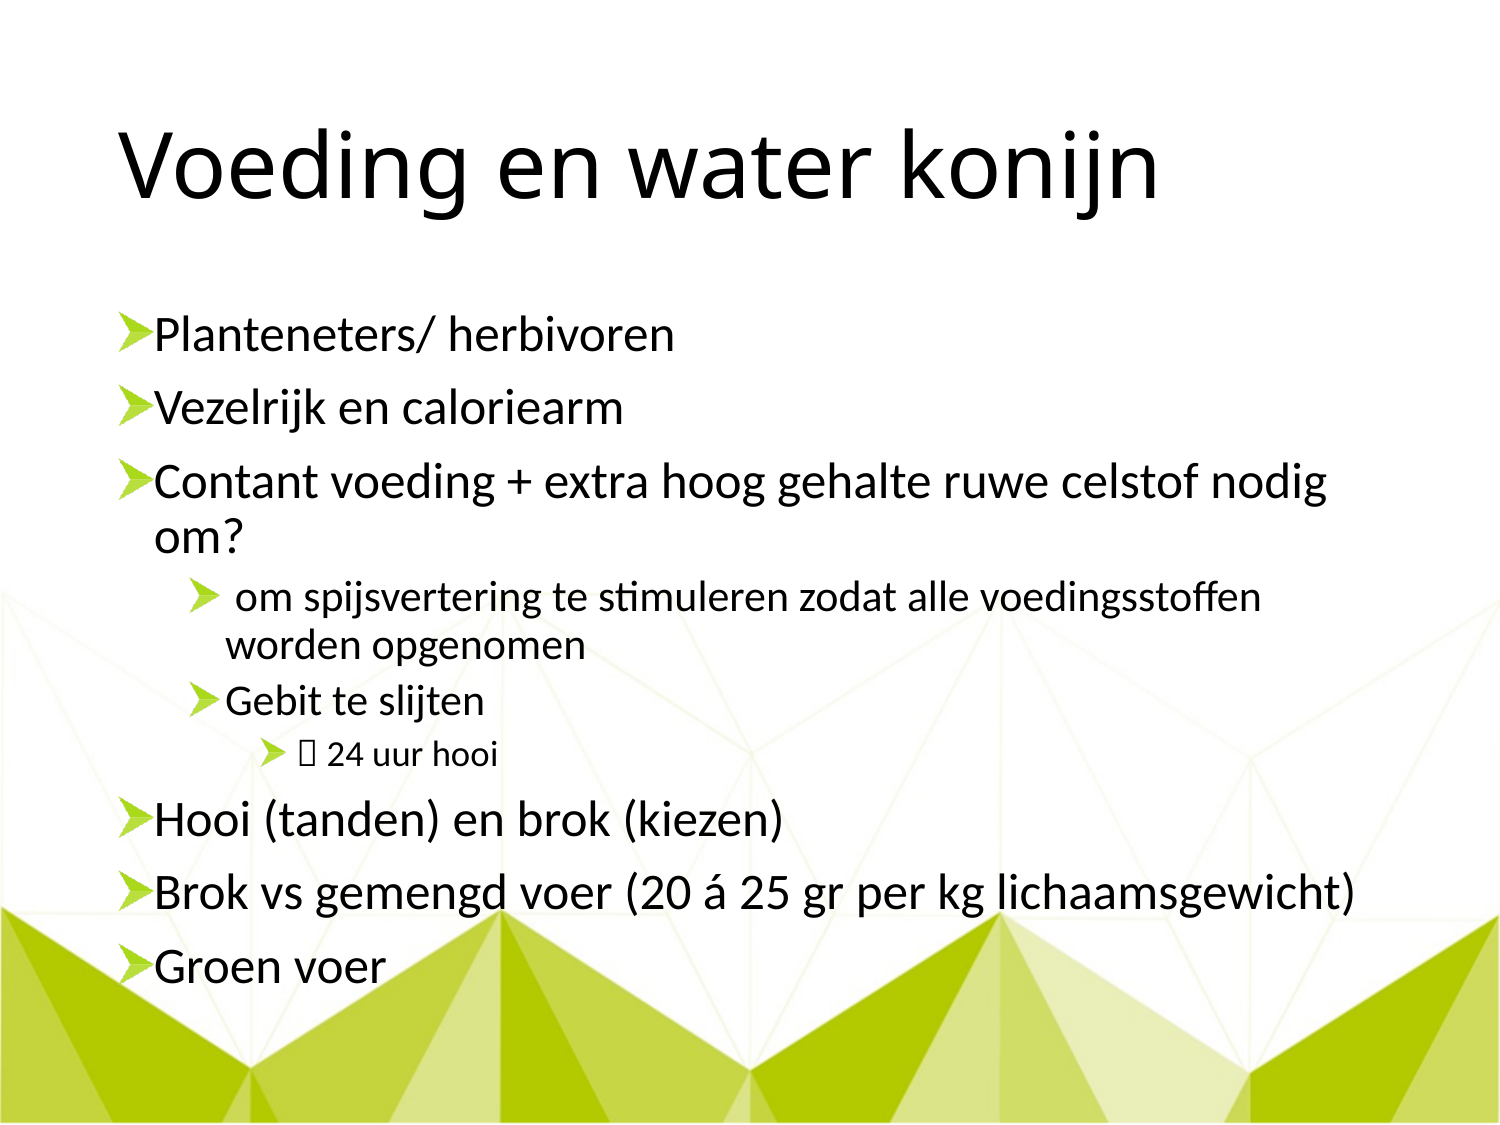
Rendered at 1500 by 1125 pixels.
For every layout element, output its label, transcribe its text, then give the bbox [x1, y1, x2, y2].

list Planteneters/ herbivoren Vezelrijk en caloriearm Contant voeding + extra hoog gehalte ruwe celstof nodig om? om spijsvertering te stimuleren zodat alle voedingsstoffen worden opgenomen Gebit te slijten  24 uur hooi Hooi (tanden) en brok (kiezen) Brok vs gemengd voer (20 á 25 gr per kg lichaamsgewicht) Groen voer [103, 299, 1397, 1014]
title Voeding en water konijn [103, 59, 1397, 278]
picture [0, 0, 1500, 1125]
